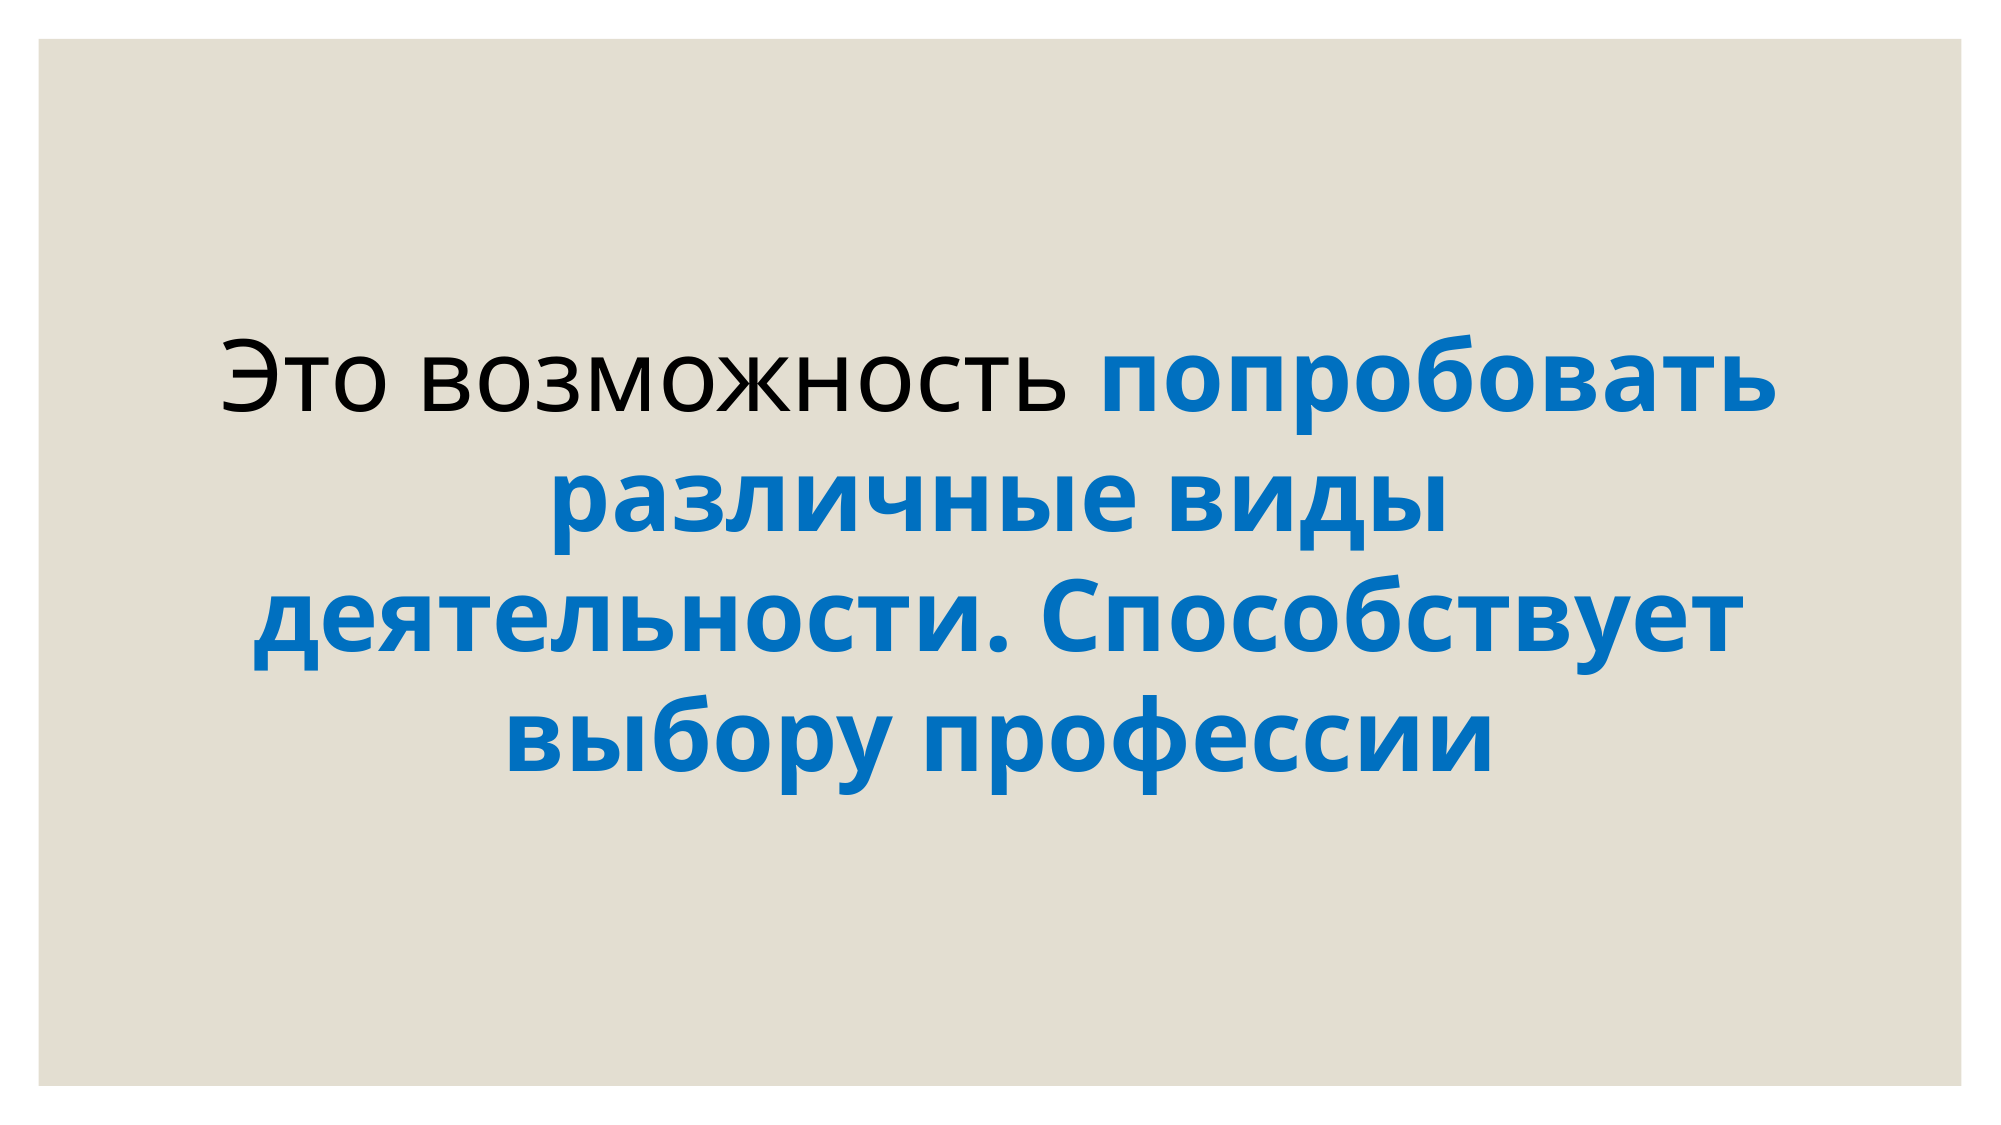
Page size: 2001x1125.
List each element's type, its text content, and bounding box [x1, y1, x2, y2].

list Это возможность попробовать различные виды деятельности. Способствует выбору профессии [174, 303, 1825, 845]
